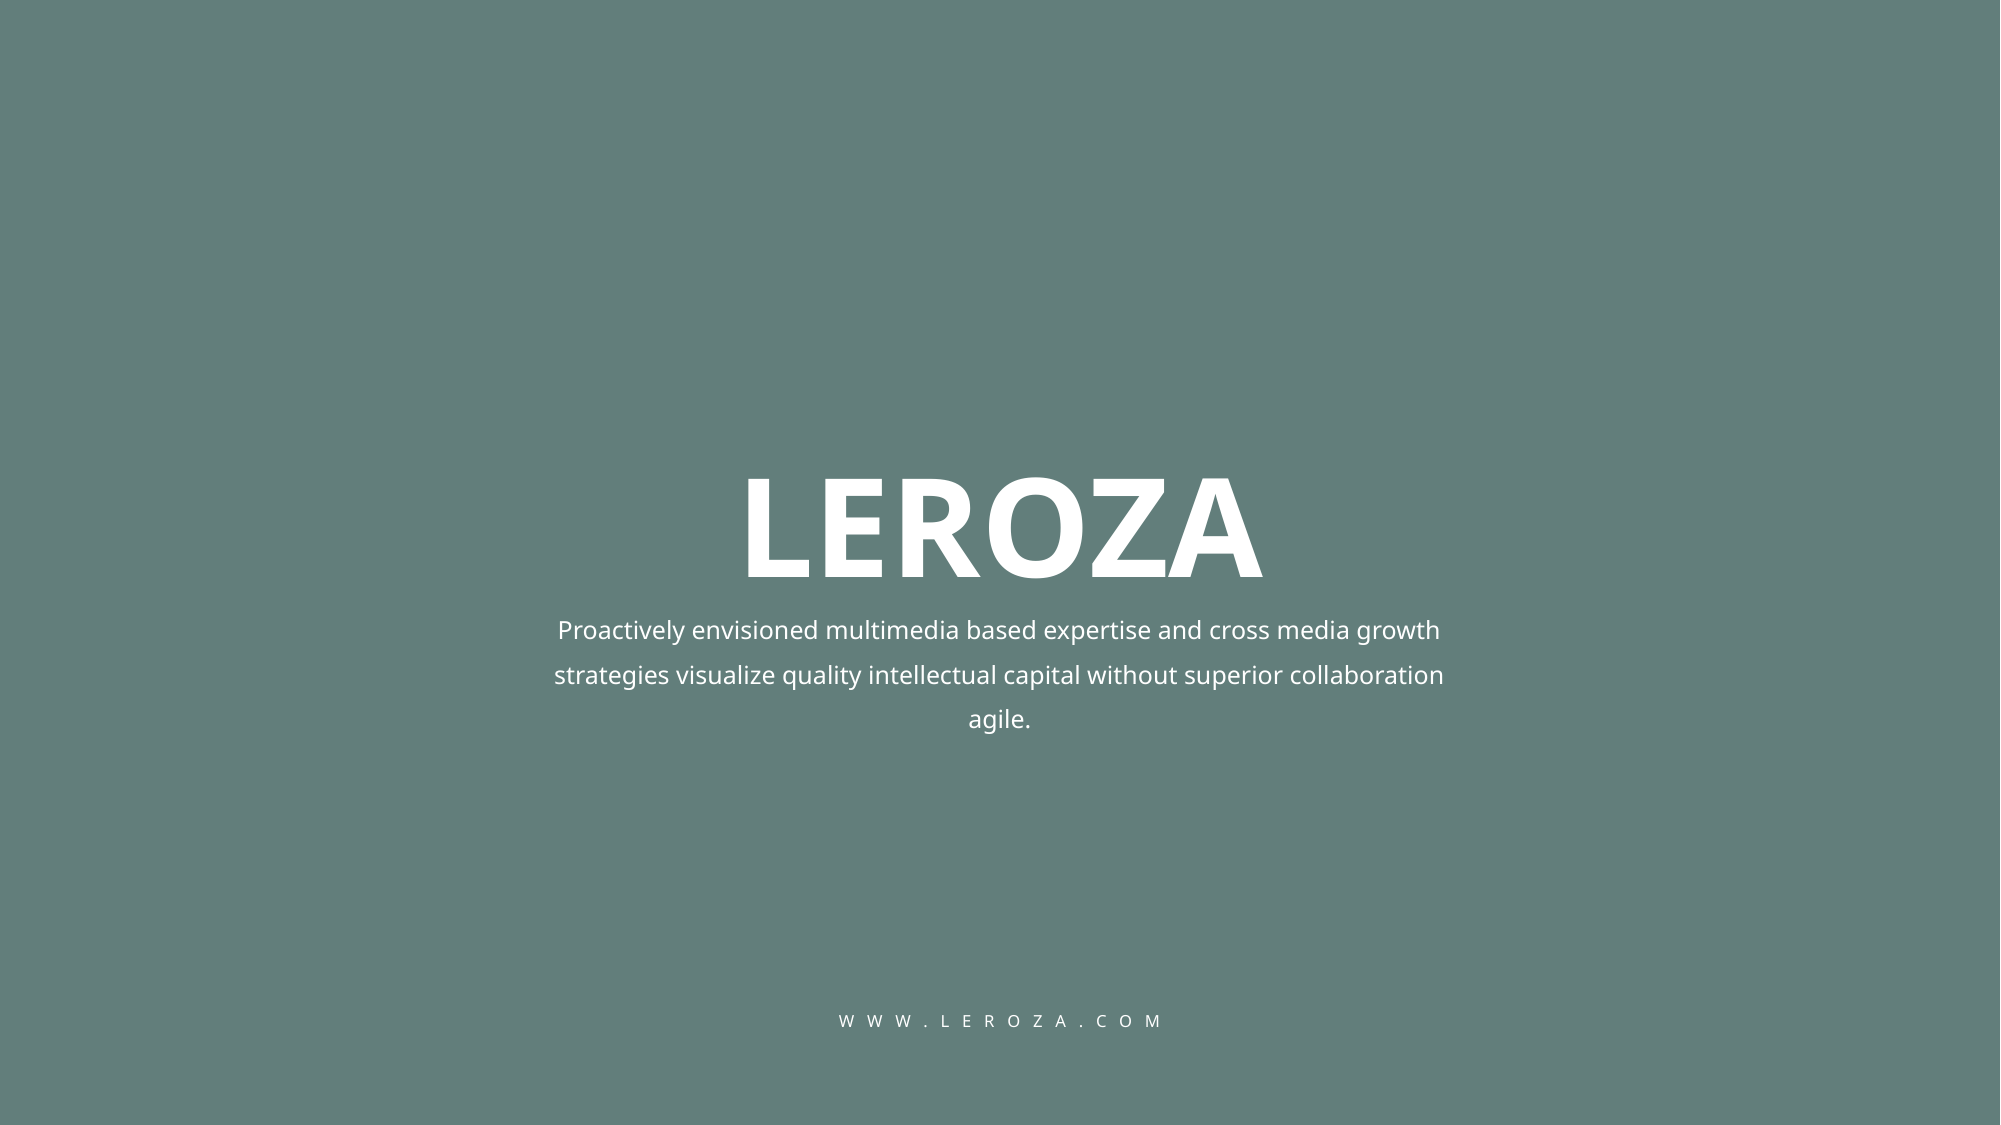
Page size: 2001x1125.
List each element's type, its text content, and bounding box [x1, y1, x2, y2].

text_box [525, 439, 1475, 686]
text_box [0, 0, 2000, 1125]
text_box W W W . L E R O Z A . C O M [797, 1011, 1203, 1032]
